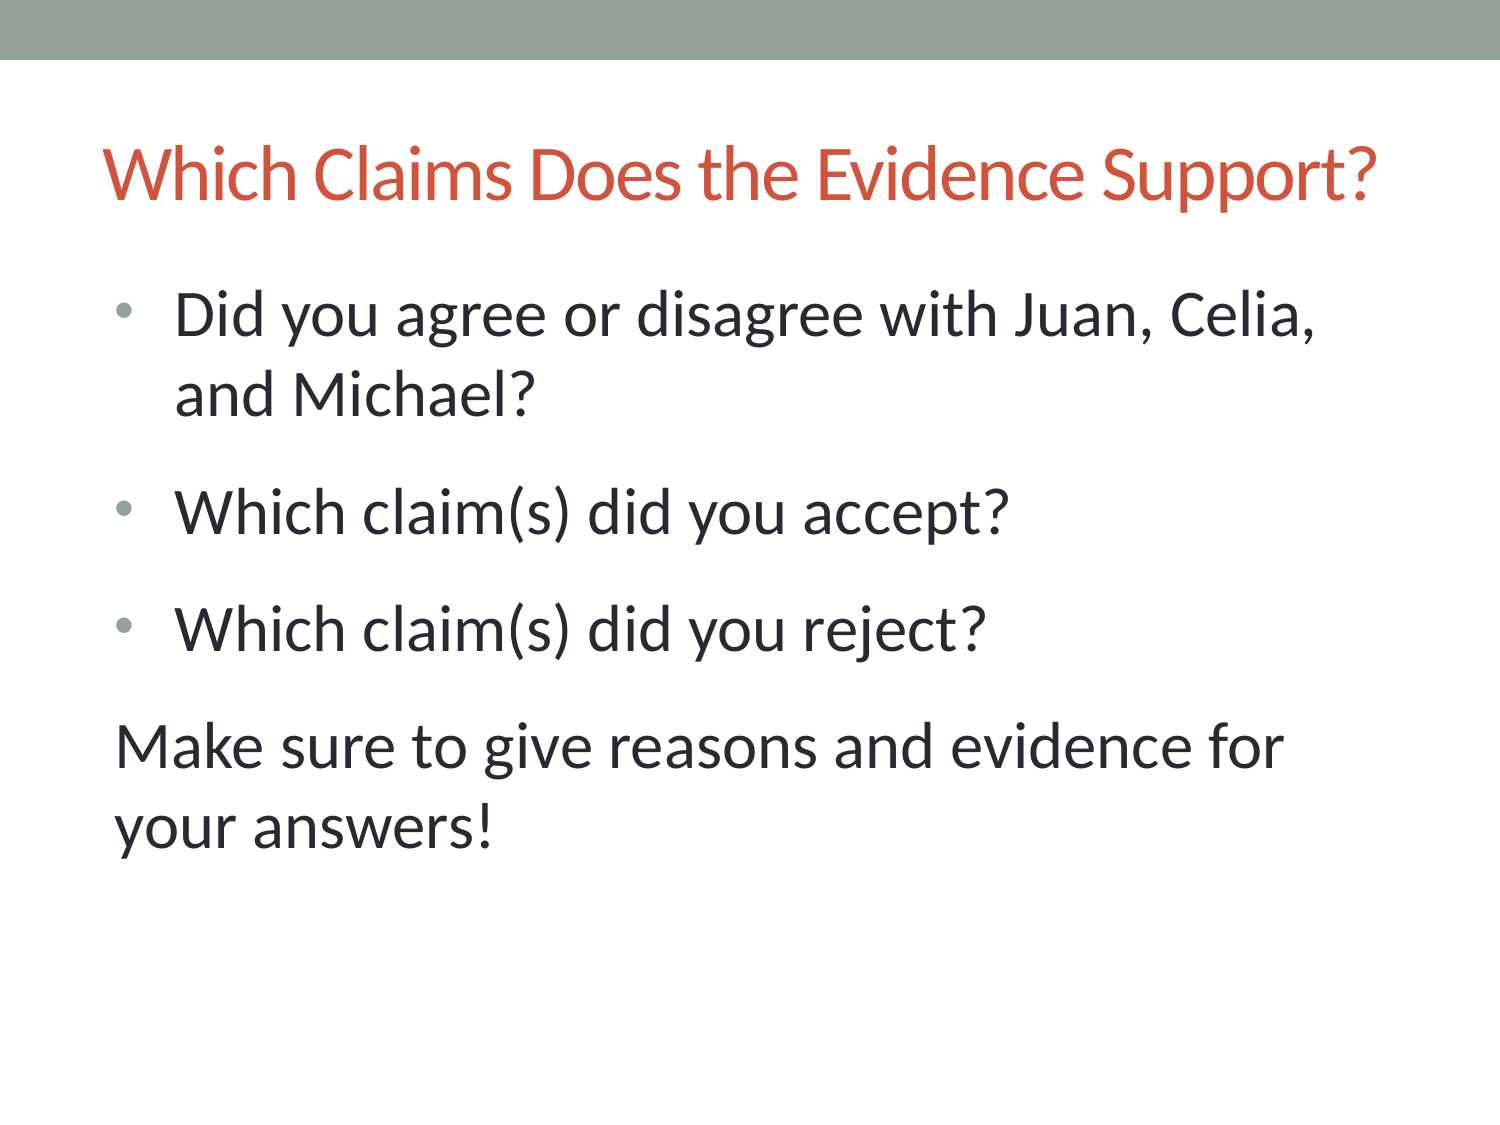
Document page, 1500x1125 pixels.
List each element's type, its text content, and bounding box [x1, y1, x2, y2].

list Did you agree or disagree with Juan, Celia, and Michael? Which claim(s) did you accept? Which claim(s) did you reject? Make sure to give reasons and evidence for your answers! [99, 262, 1425, 1063]
title Which Claims Does the Evidence Support? [87, 87, 1438, 250]
